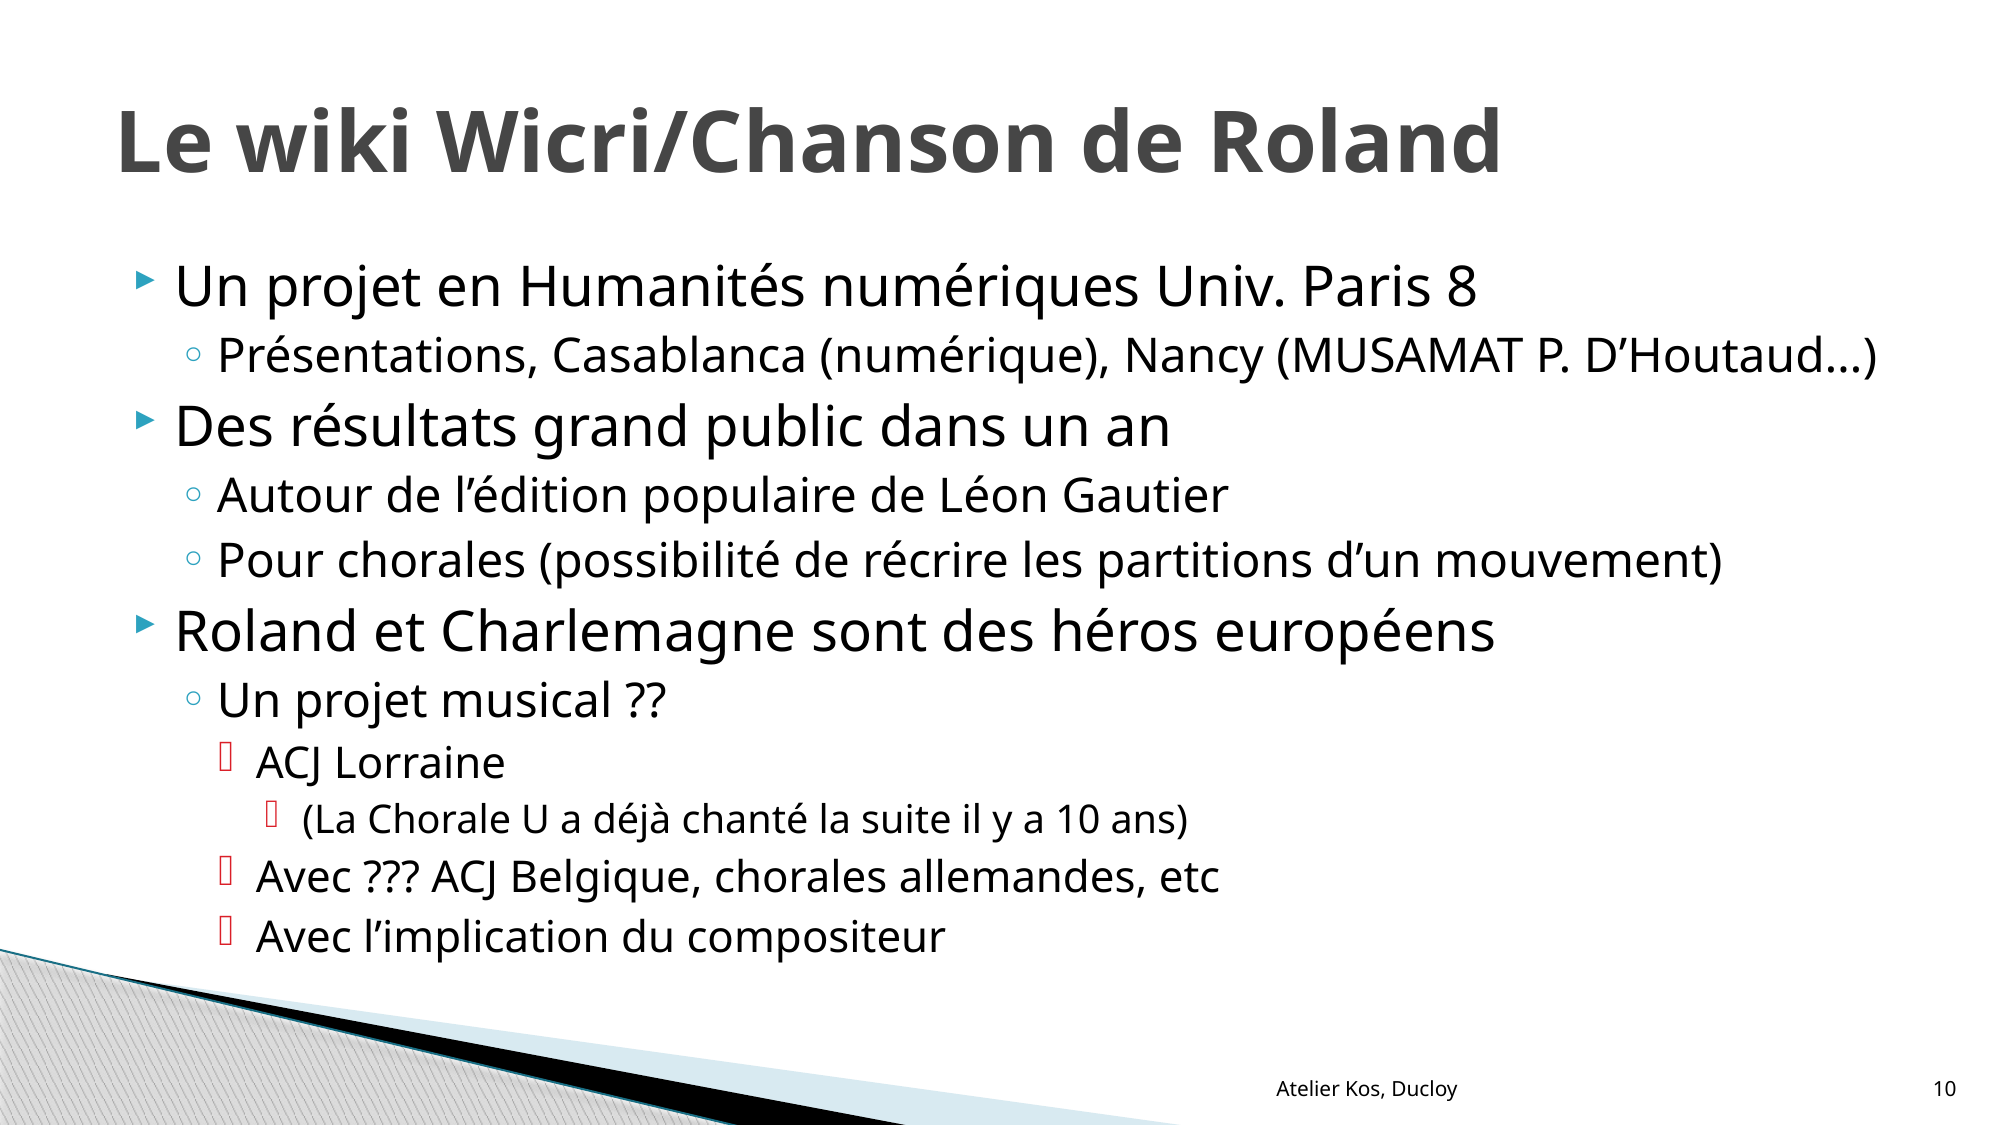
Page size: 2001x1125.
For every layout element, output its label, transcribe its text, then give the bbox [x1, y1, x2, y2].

title Le wiki Wicri/Chanson de Roland [99, 45, 1900, 233]
footer Atelier Kos, Ducloy [957, 1051, 1473, 1112]
slide_number 10 [1891, 1051, 1972, 1112]
list Un projet en Humanités numériques Univ. Paris 8 Présentations, Casablanca (numérique), Nancy (MUSAMAT P. D’Houtaud…) Des résultats grand public dans un an Autour de l’édition populaire de Léon Gautier Pour chorales (possibilité de récrire les partitions d’un mouvement) Roland et Charlemagne sont des héros européens Un projet musical ?? ACJ Lorraine (La Chorale U a déjà chanté la suite il y a 10 ans) Avec ??? ACJ Belgique, chorales allemandes, etc Avec l’implication du compositeur [99, 242, 1900, 986]
